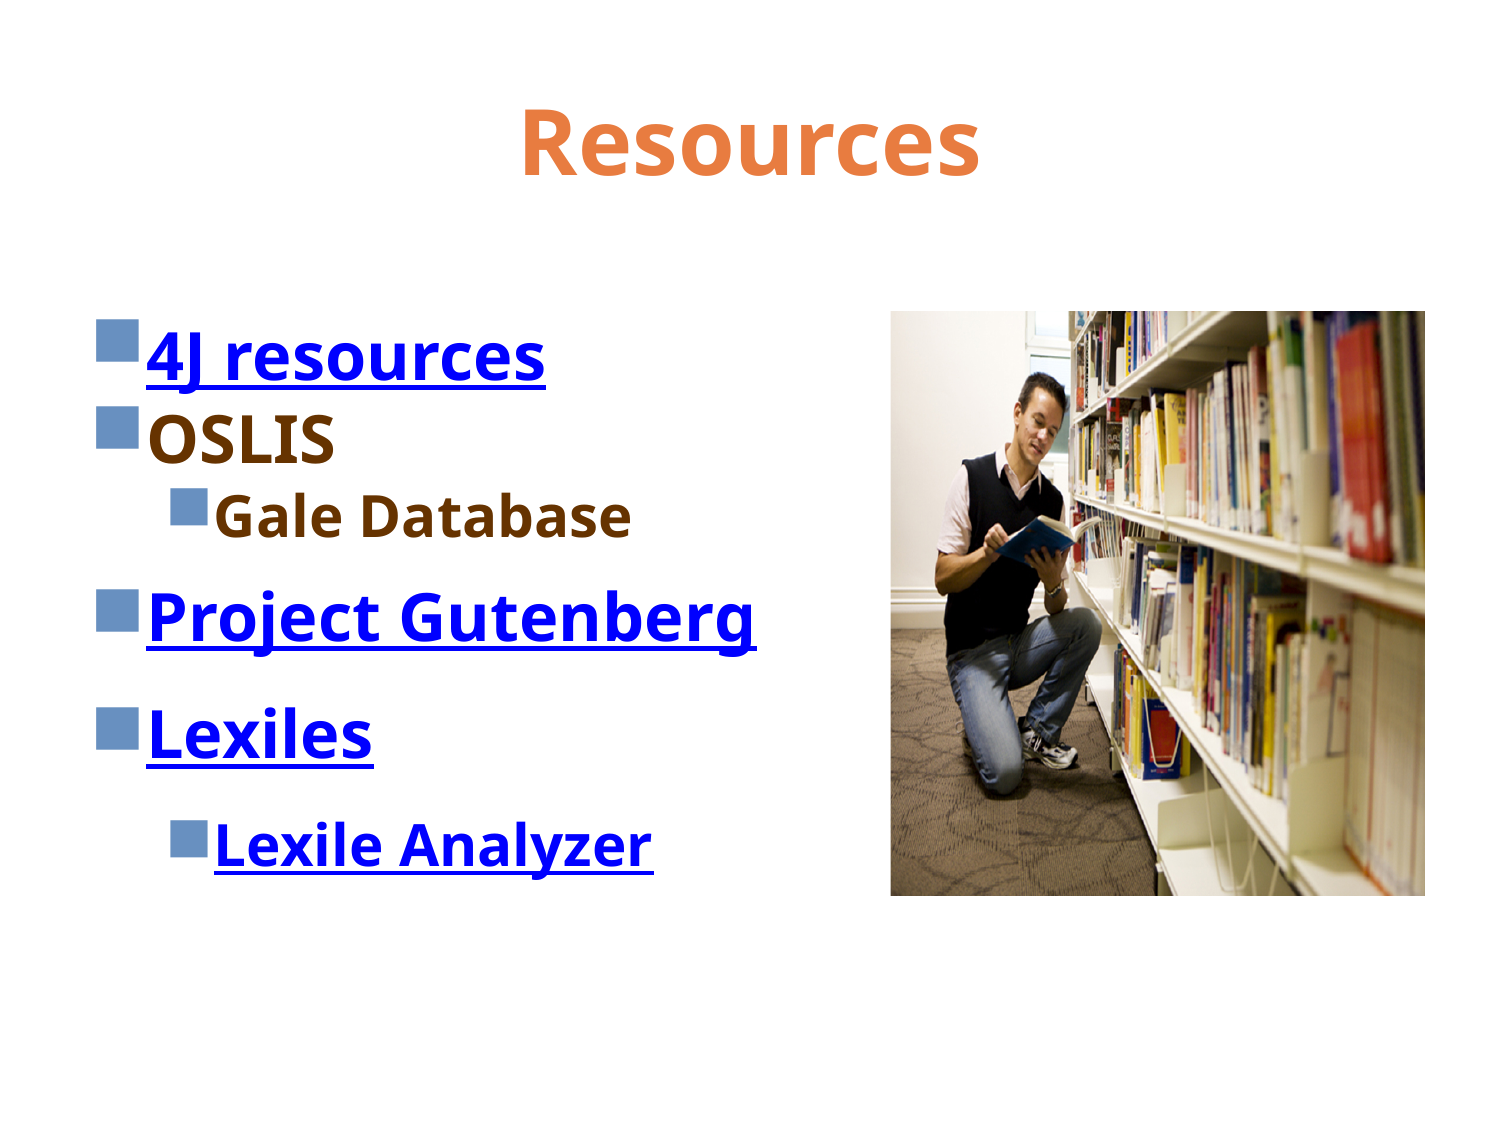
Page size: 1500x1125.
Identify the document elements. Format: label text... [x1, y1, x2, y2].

list 4J resources OSLIS Gale Database Project Gutenberg Lexiles Lexile Analyzer [75, 311, 838, 949]
title Resources [75, 45, 1425, 233]
picture [890, 310, 1426, 896]
